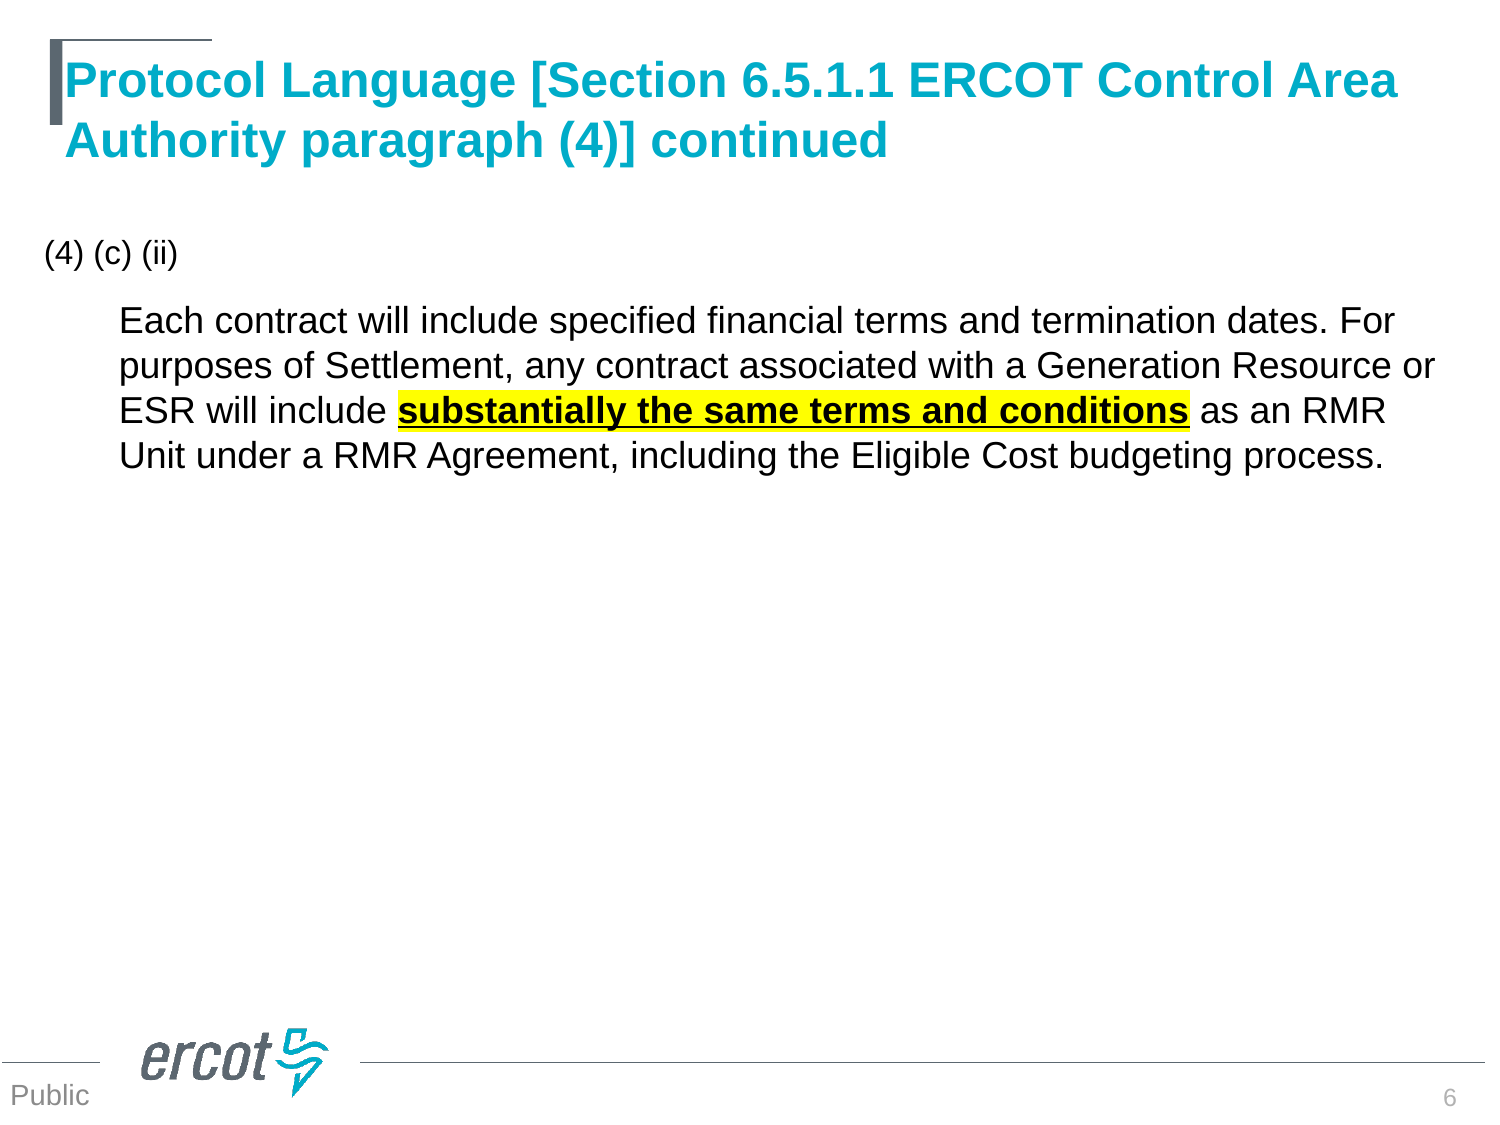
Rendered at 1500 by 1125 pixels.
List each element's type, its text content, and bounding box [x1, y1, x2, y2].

title Protocol Language [Section 6.5.1.1 ERCOT Control Area Authority paragraph (4)] continued [49, 39, 1450, 183]
text_box (4) (c) (ii) Each contract will include specified financial terms and termination dates. For purposes of Settlement, any contract associated with a Generation Resource or ESR will include substantially the same terms and conditions as an RMR Unit under a RMR Agreement, including the Eligible Cost budgeting process. [29, 224, 1471, 484]
picture [137, 1024, 332, 1100]
slide_number 6 [1412, 1085, 1488, 1109]
